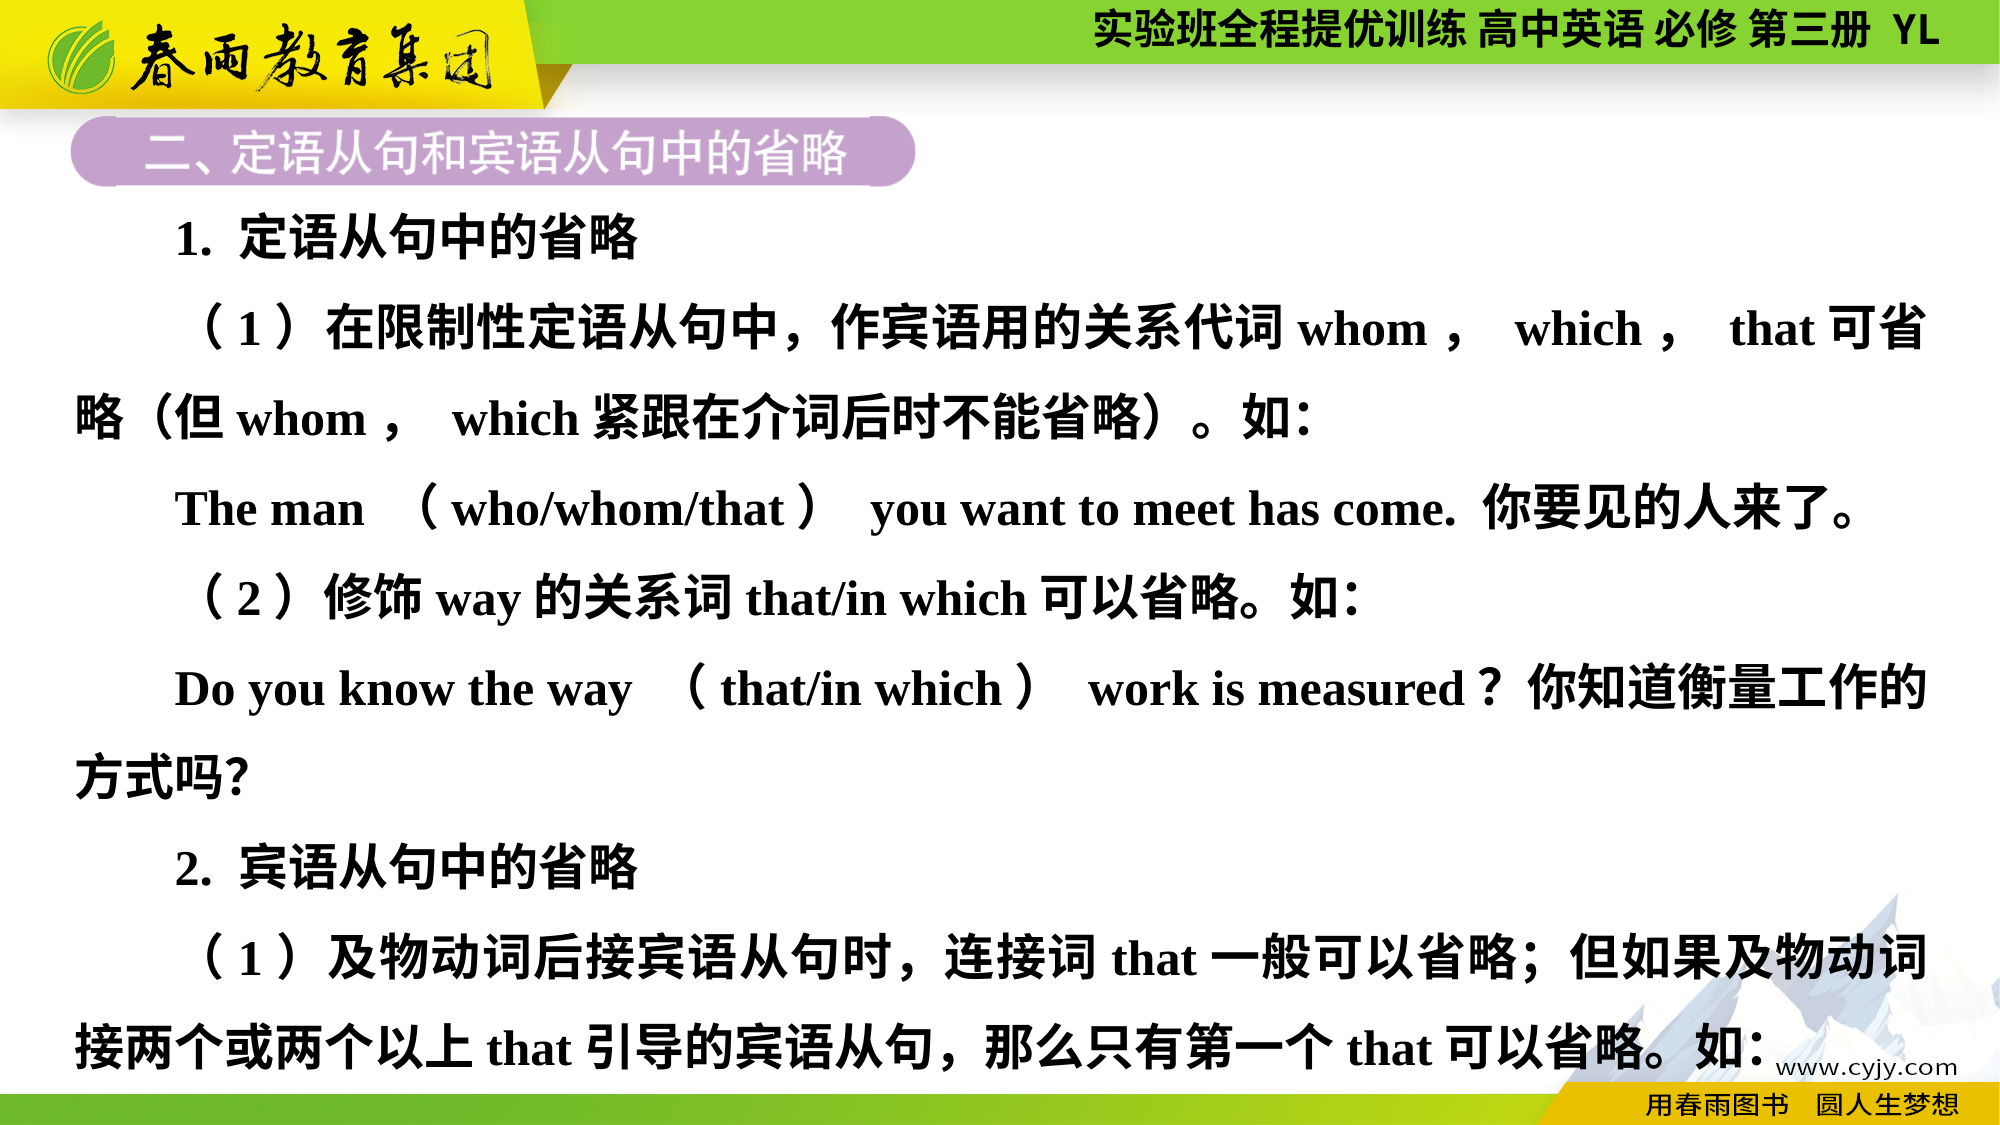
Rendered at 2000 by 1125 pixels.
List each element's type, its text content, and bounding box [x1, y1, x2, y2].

list 1. 定语从句中的省略 （1）在限制性定语从句中，作宾语用的关系代词whom， which， that可省略（但whom， which紧跟在介词后时不能省略）。如： The man （who/whom/that） you want to meet has come. 你要见的人来了。 （2）修饰way的关系词that/in which可以省略。如： Do you know the way （that/in which） work is measured？你知道衡量工作的方式吗？ 2. 宾语从句中的省略 （1）及物动词后接宾语从句时，连接词that一般可以省略；但如果及物动词接两个或两个以上that引导的宾语从句，那么只有第一个that可以省略。如： [59, 168, 1944, 1081]
picture [0, 0, 2000, 1125]
